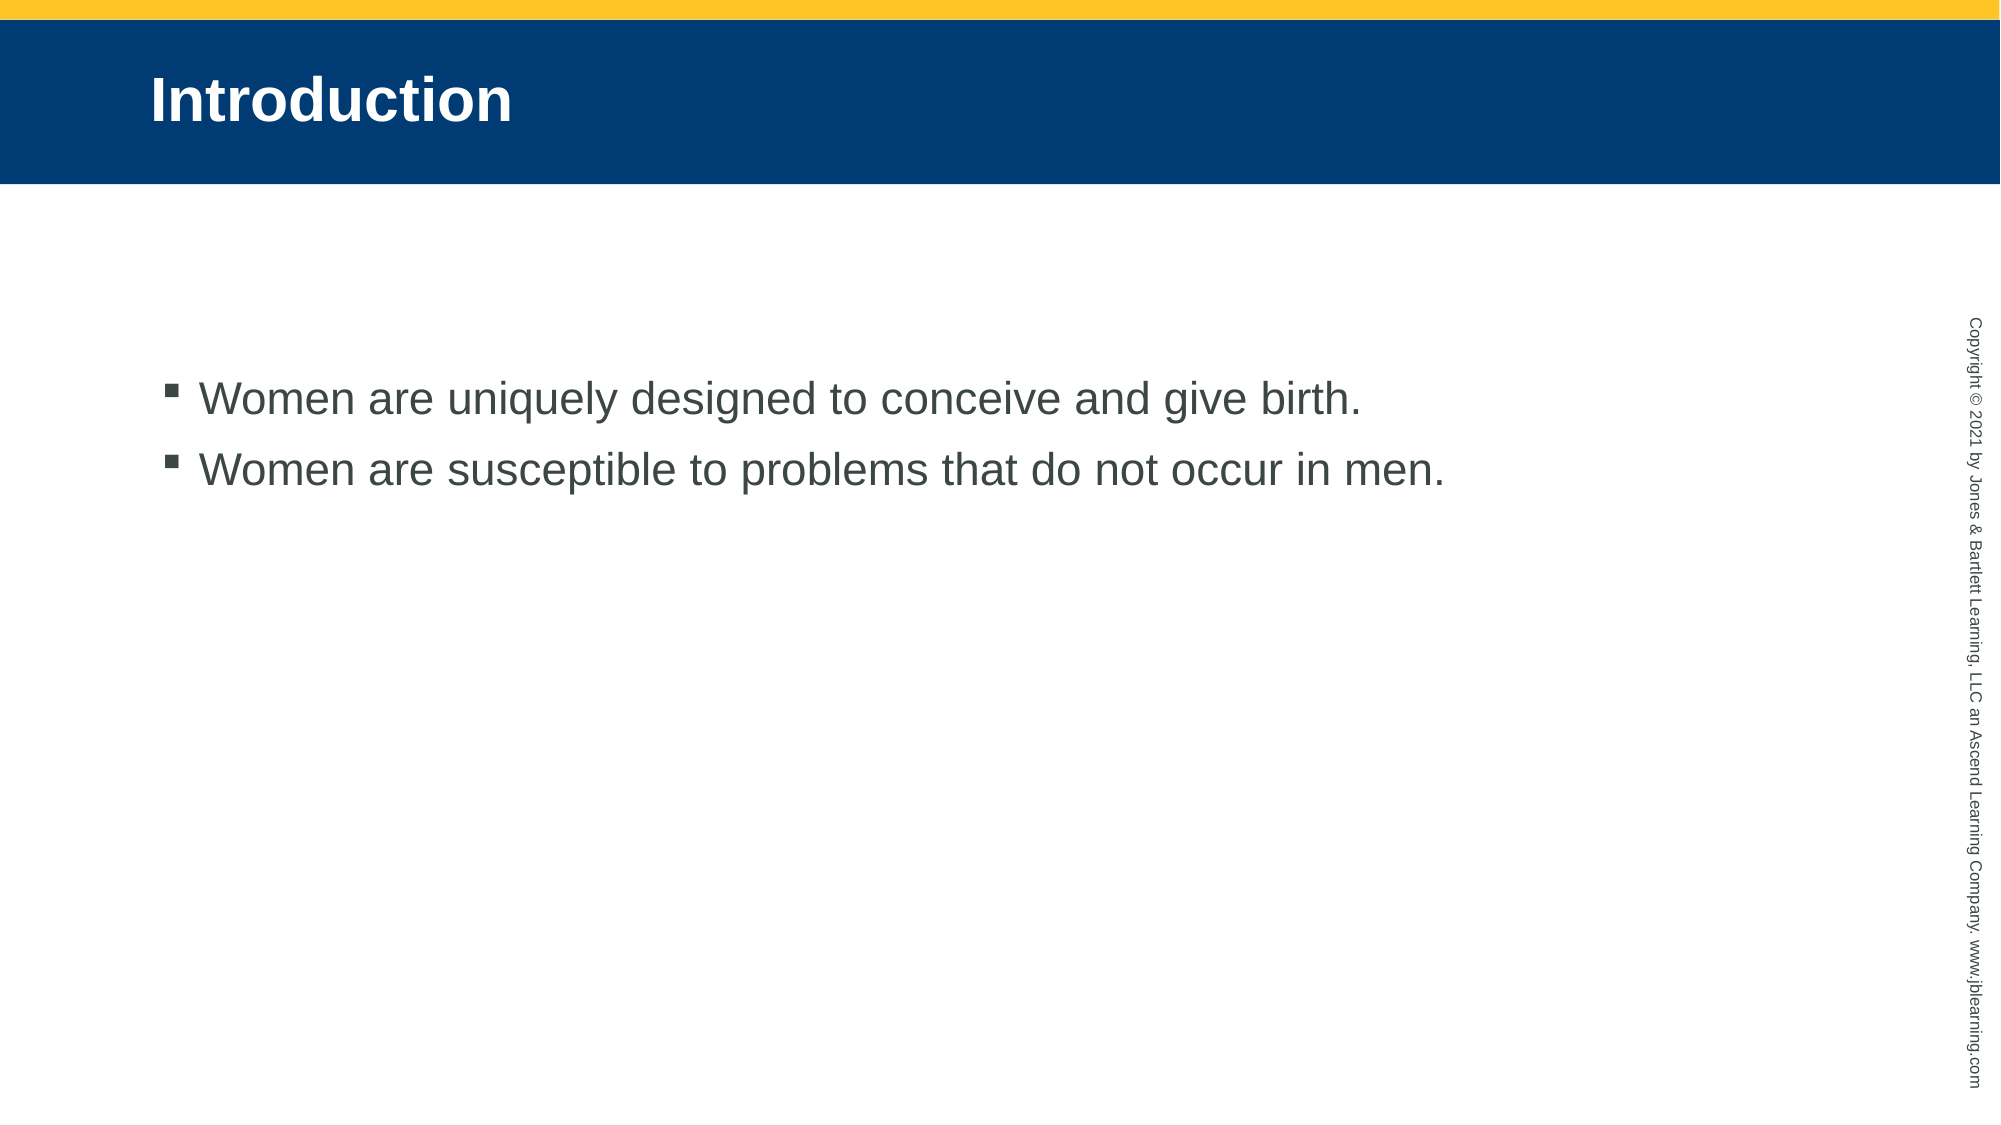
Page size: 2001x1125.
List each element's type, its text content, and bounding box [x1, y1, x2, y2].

title Introduction [0, 19, 2000, 185]
list Women are uniquely designed to conceive and give birth. Women are susceptible to problems that do not occur in men. [146, 361, 1859, 1016]
